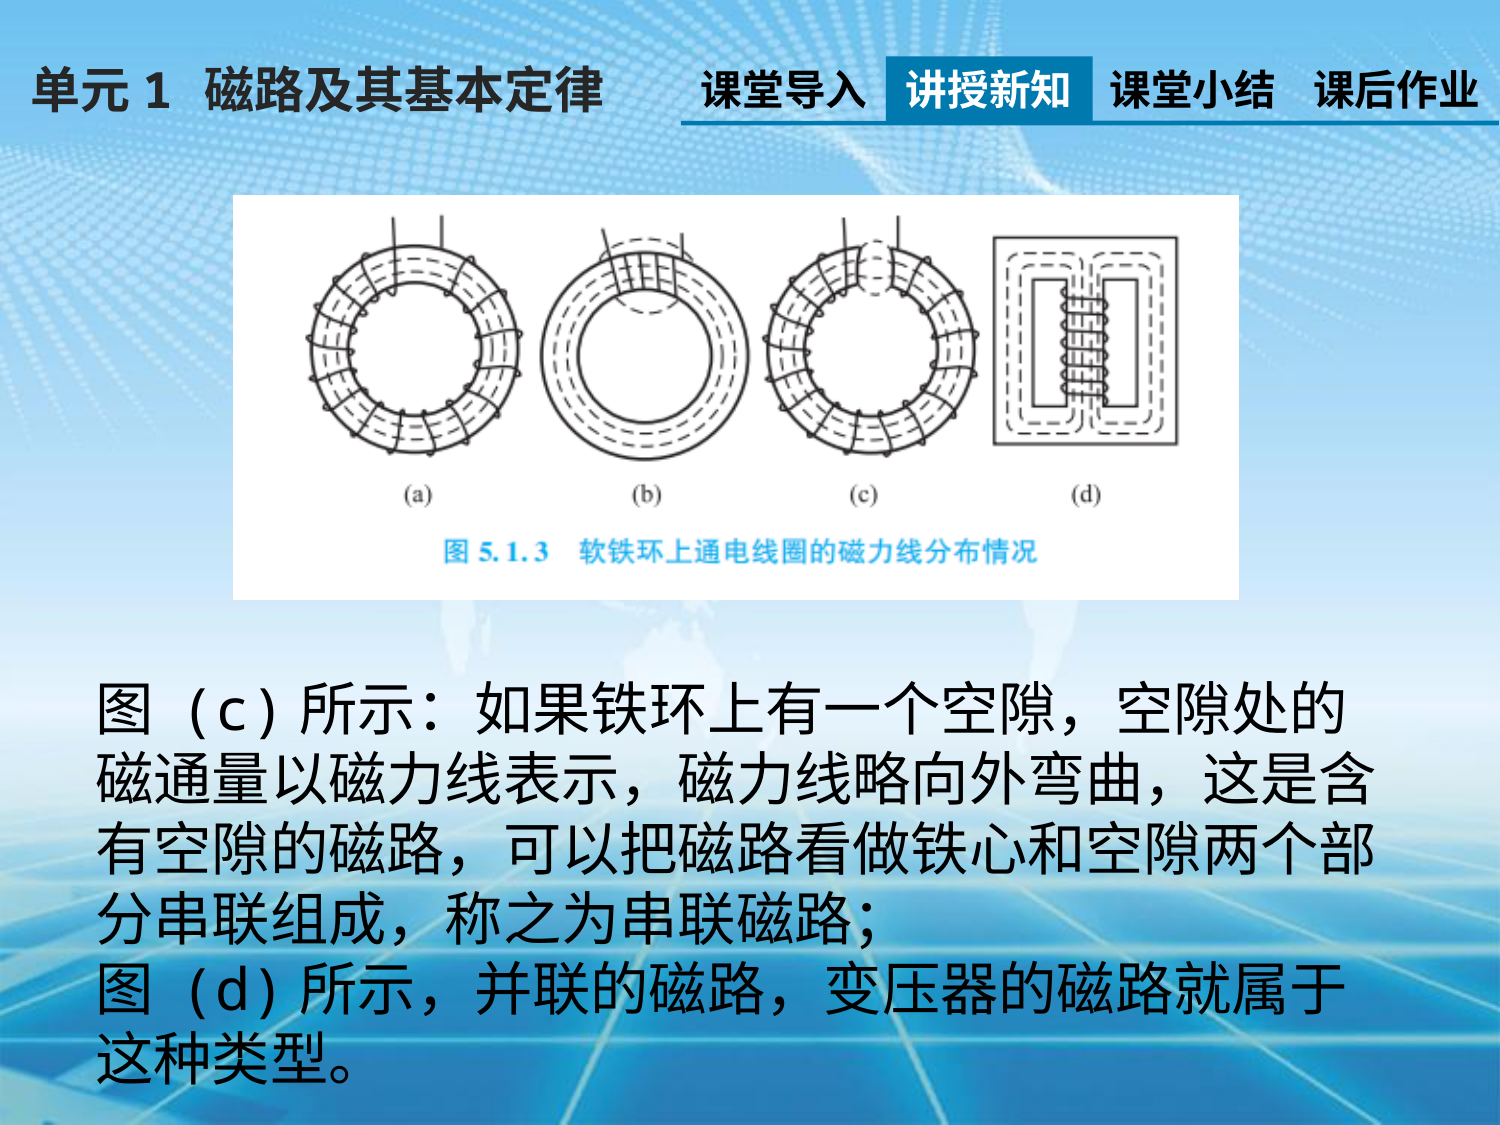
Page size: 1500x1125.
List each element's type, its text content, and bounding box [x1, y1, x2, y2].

picture [0, 0, 1500, 1125]
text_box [15, 51, 1500, 127]
text_box 图 (c)所示：如果铁环上有一个空隙，空隙处的磁通量以磁力线表示，磁力线略向外弯曲，这是含有空隙的磁路，可以把磁路看做铁心和空隙两个部分串联组成，称之为串联磁路； 图 (d)所示，并联的磁路，变压器的磁路就属于这种类型。 [80, 664, 1403, 1100]
